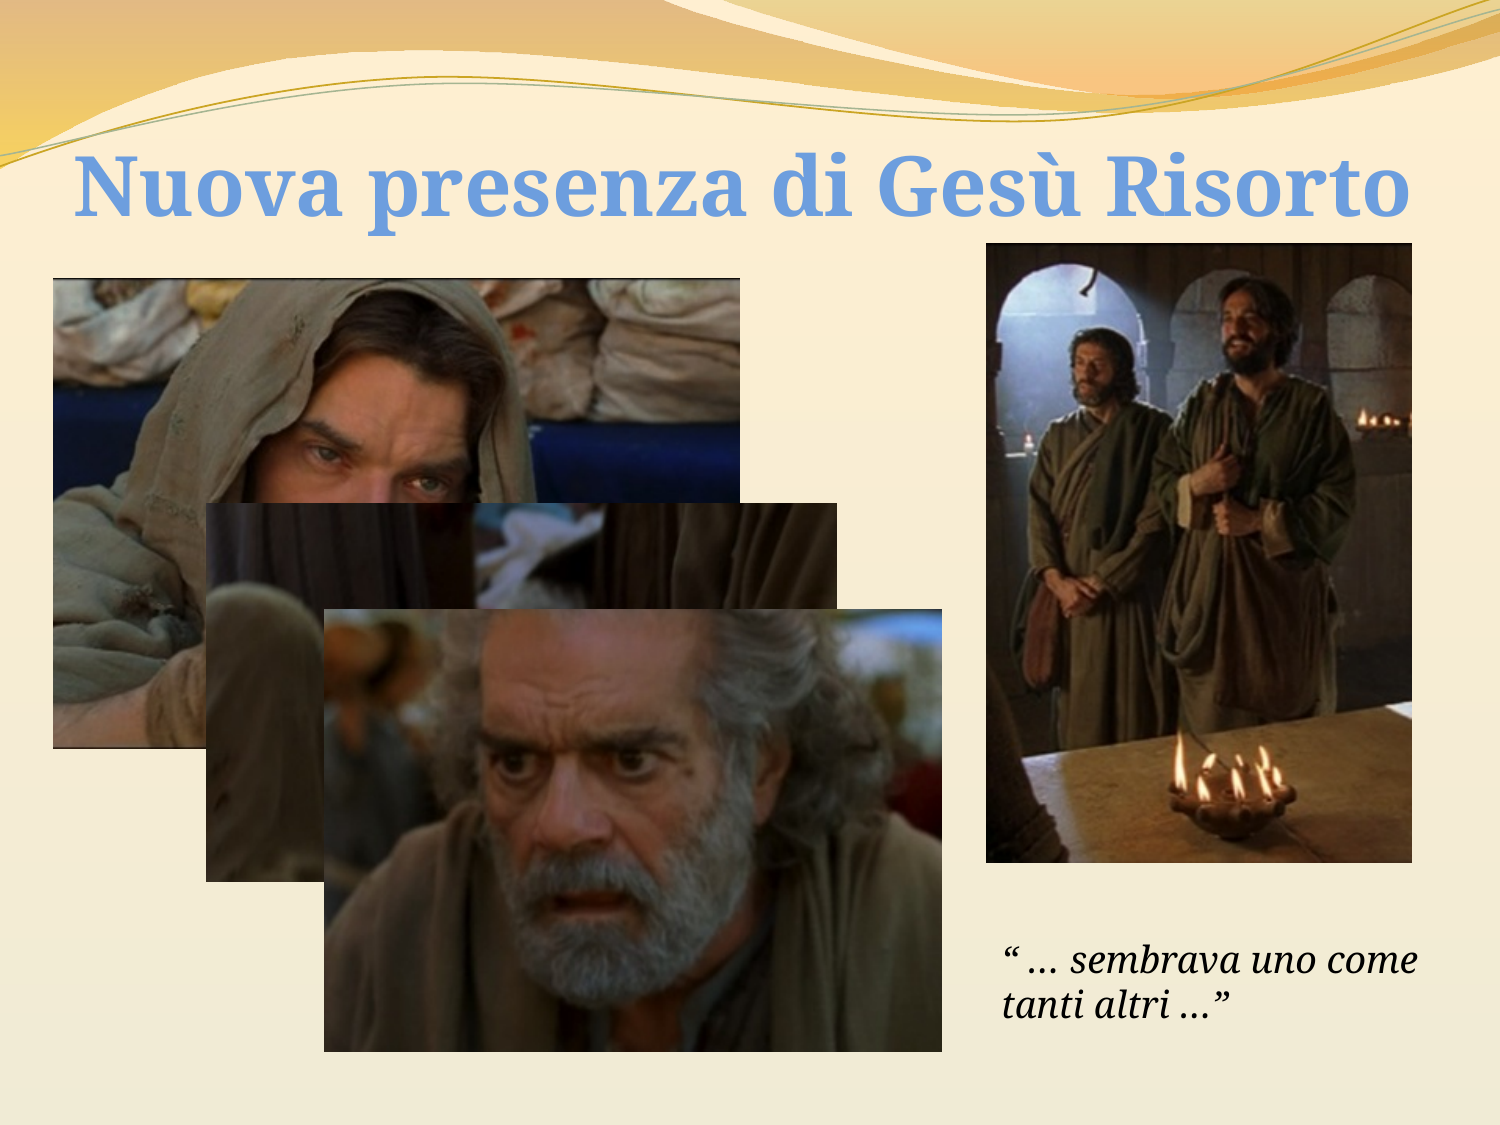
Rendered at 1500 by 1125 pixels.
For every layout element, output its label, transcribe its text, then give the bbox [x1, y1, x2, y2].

picture [985, 243, 1412, 863]
picture [52, 278, 942, 1052]
text_box Nuova presenza di Gesù Risorto [58, 125, 1429, 241]
text_box “ … sembrava uno come tanti altri …” [986, 928, 1447, 1034]
